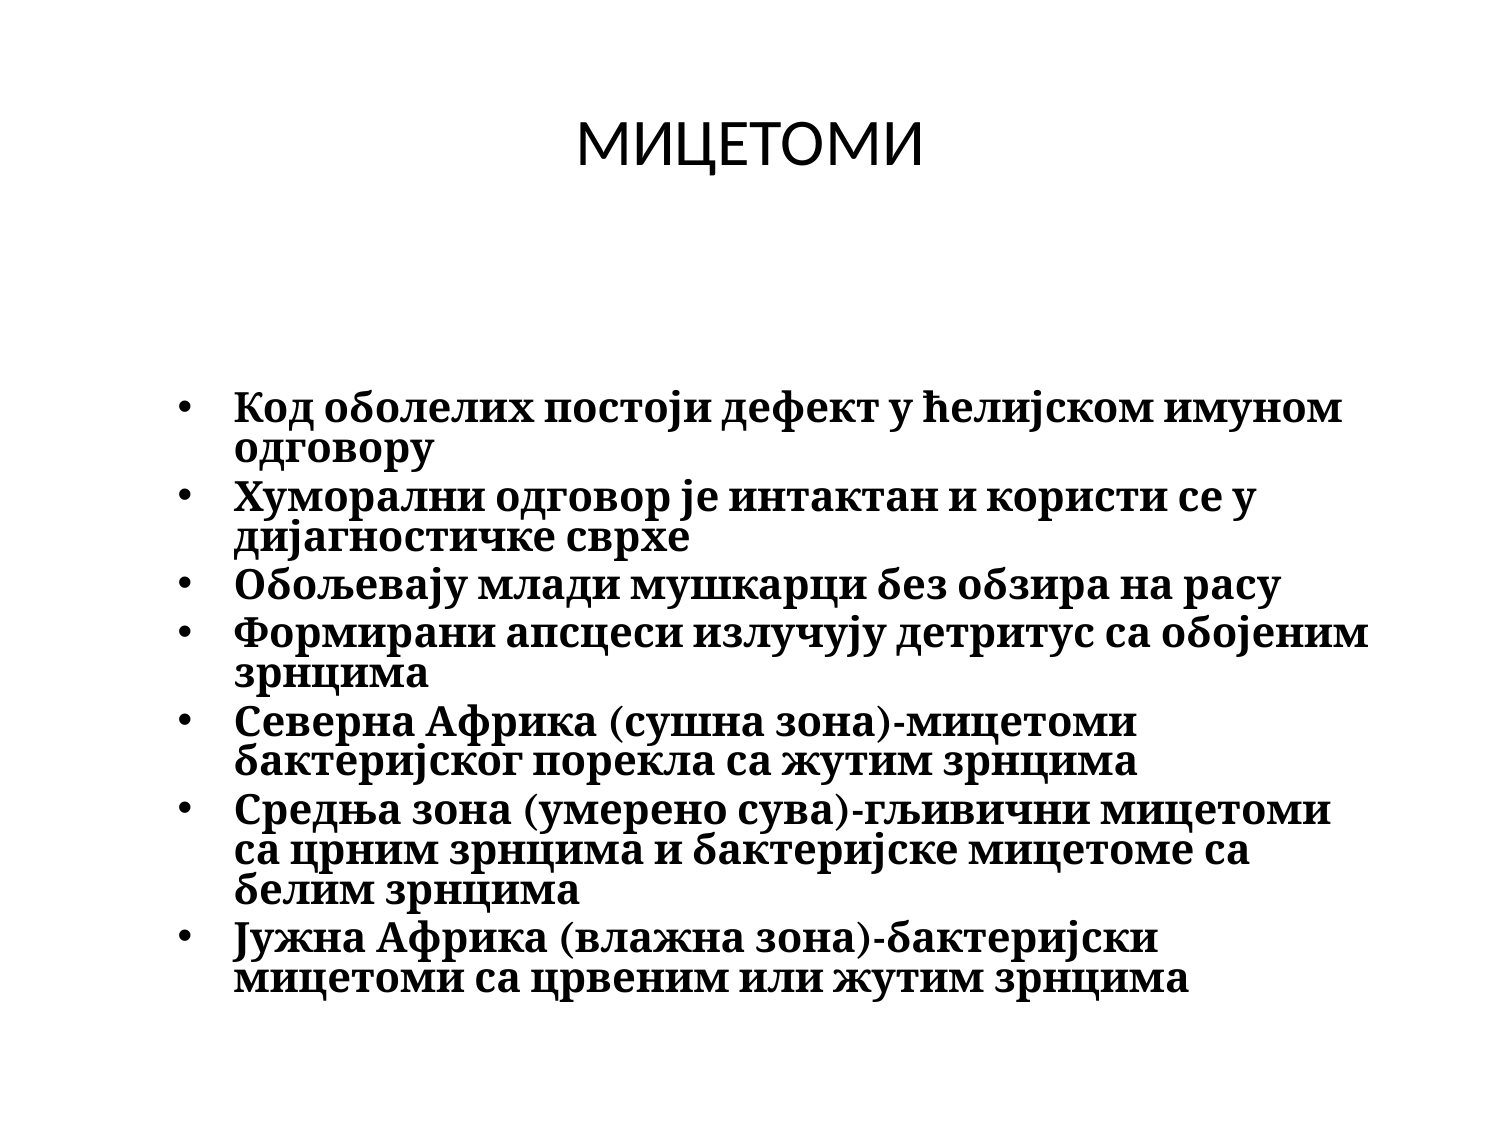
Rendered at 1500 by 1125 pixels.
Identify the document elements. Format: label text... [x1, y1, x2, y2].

title МИЦЕТОМИ [75, 45, 1425, 233]
list Код оболелих постоји дефект у ћелијском имуном одговору Хуморални одговор је интактан и користи се у дијагностичке сврхе Обољевају млади мушкарци без обзира на расу Формирани апсцеси излучују детритус са обојеним зрнцима Северна Африка (сушна зона)-мицетоми бактеријског порекла са жутим зрнцима Средња зона (умерено сува)-гљивични мицетоми са црним зрнцима и бактеријске мицетоме са белим зрнцима Јужна Африка (влажна зона)-бактеријски мицетоми са црвеним или жутим зрнцима [162, 324, 1400, 1088]
